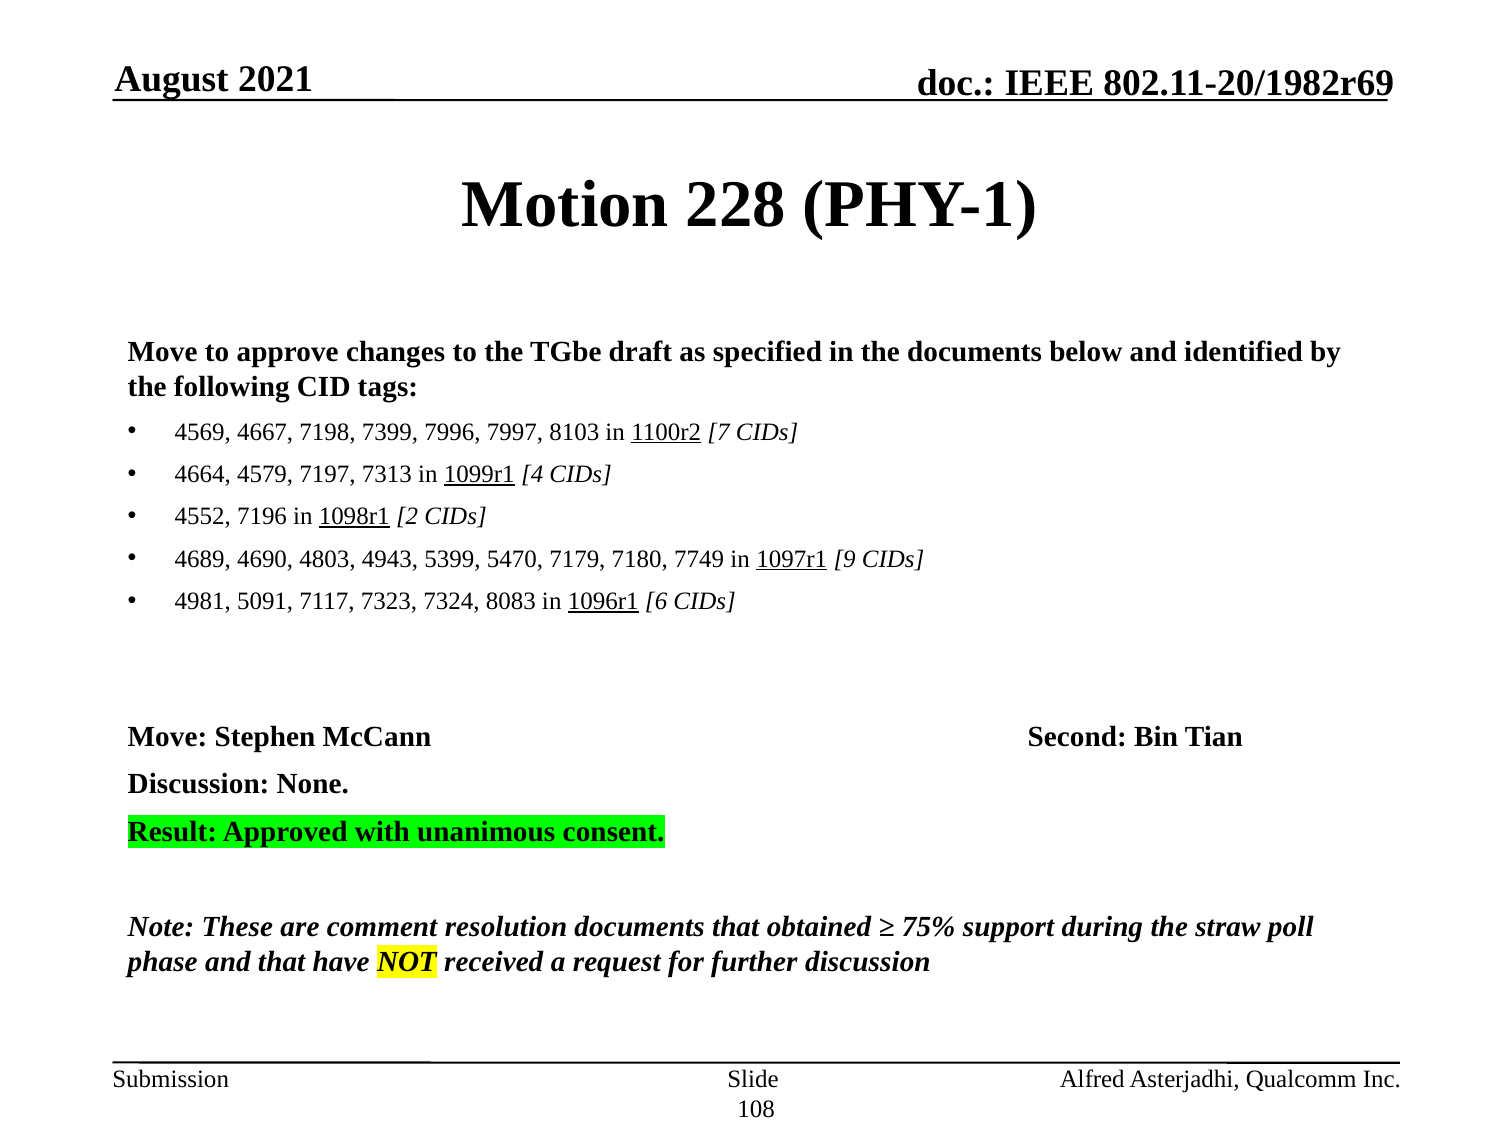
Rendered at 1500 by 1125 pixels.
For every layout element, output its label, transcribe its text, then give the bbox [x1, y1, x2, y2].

title Motion 228 (PHY-1) [112, 112, 1388, 288]
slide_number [114, 54, 423, 100]
slide_number Slide 108 [712, 1061, 800, 1123]
footer Alfred Asterjadhi, Qualcomm Inc. [878, 1061, 1402, 1093]
list Move to approve changes to the TGbe draft as specified in the documents below and identified by the following CID tags: 4569, 4667, 7198, 7399, 7996, 7997, 8103 in 1100r2 [7 CIDs] 4664, 4579, 7197, 7313 in 1099r1 [4 CIDs] 4552, 7196 in 1098r1 [2 CIDs] 4689, 4690, 4803, 4943, 5399, 5470, 7179, 7180, 7749 in 1097r1 [9 CIDs] 4981, 5091, 7117, 7323, 7324, 8083 in 1096r1 [6 CIDs] Move: Stephen McCann Second: Bin Tian Discussion: None. Result: Approved with unanimous consent. Note: These are comment resolution documents that obtained ≥ 75% support during the straw poll phase and that have NOT received a request for further discussion [112, 324, 1388, 1063]
